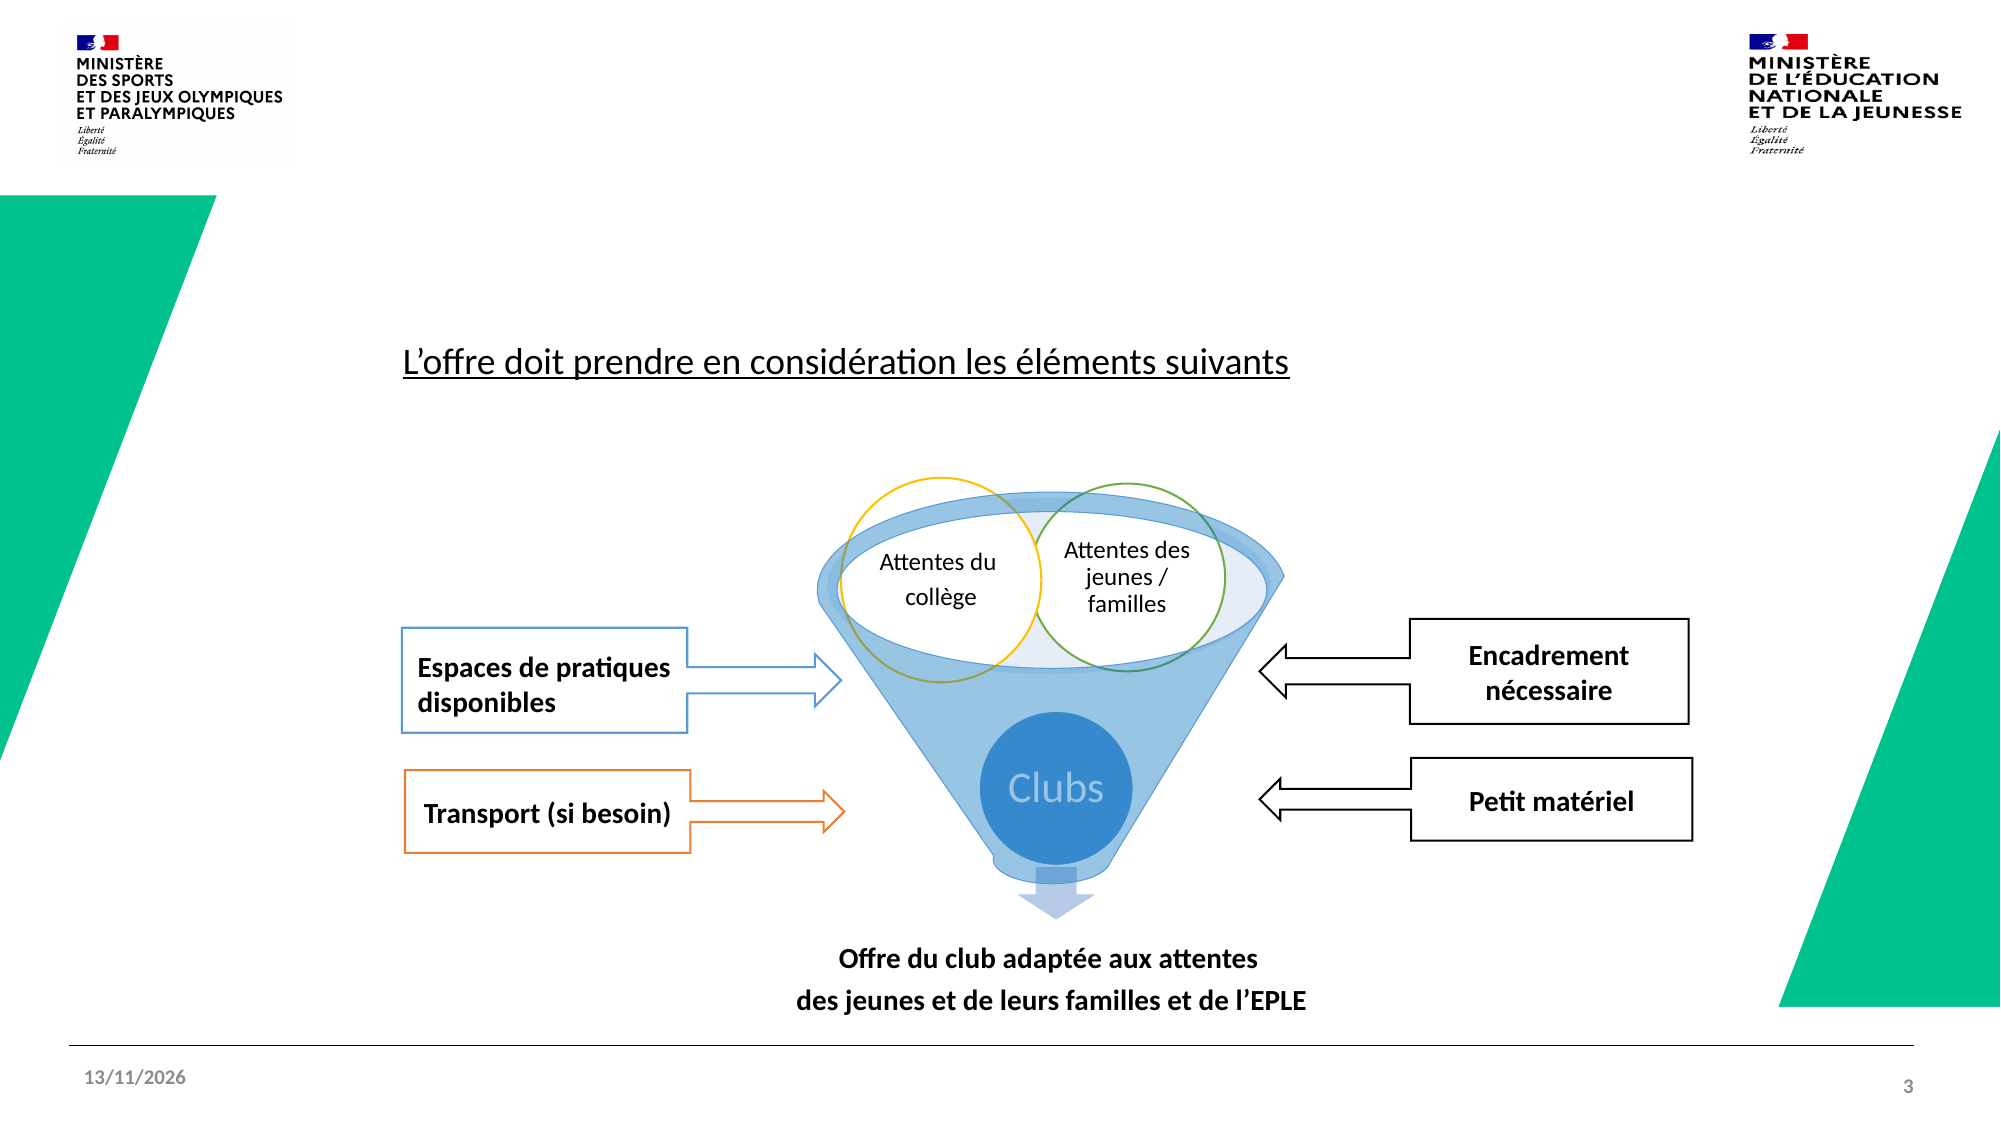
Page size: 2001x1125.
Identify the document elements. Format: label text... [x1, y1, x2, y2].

picture [1749, 34, 1963, 155]
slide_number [69, 1046, 519, 1107]
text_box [439, 445, 1665, 997]
slide_number 3 [1618, 1046, 1914, 1125]
text_box [400, 626, 439, 734]
text_box L’offre doit prendre en considération les éléments suivants [388, 329, 1357, 389]
picture [62, 20, 297, 169]
text_box Petit matériel [1665, 756, 1694, 842]
text_box Transport (si besoin) [403, 769, 439, 854]
text_box Encadrement nécessaire [1665, 617, 1690, 725]
text_box Espaces de pratiques disponibles [402, 640, 439, 726]
